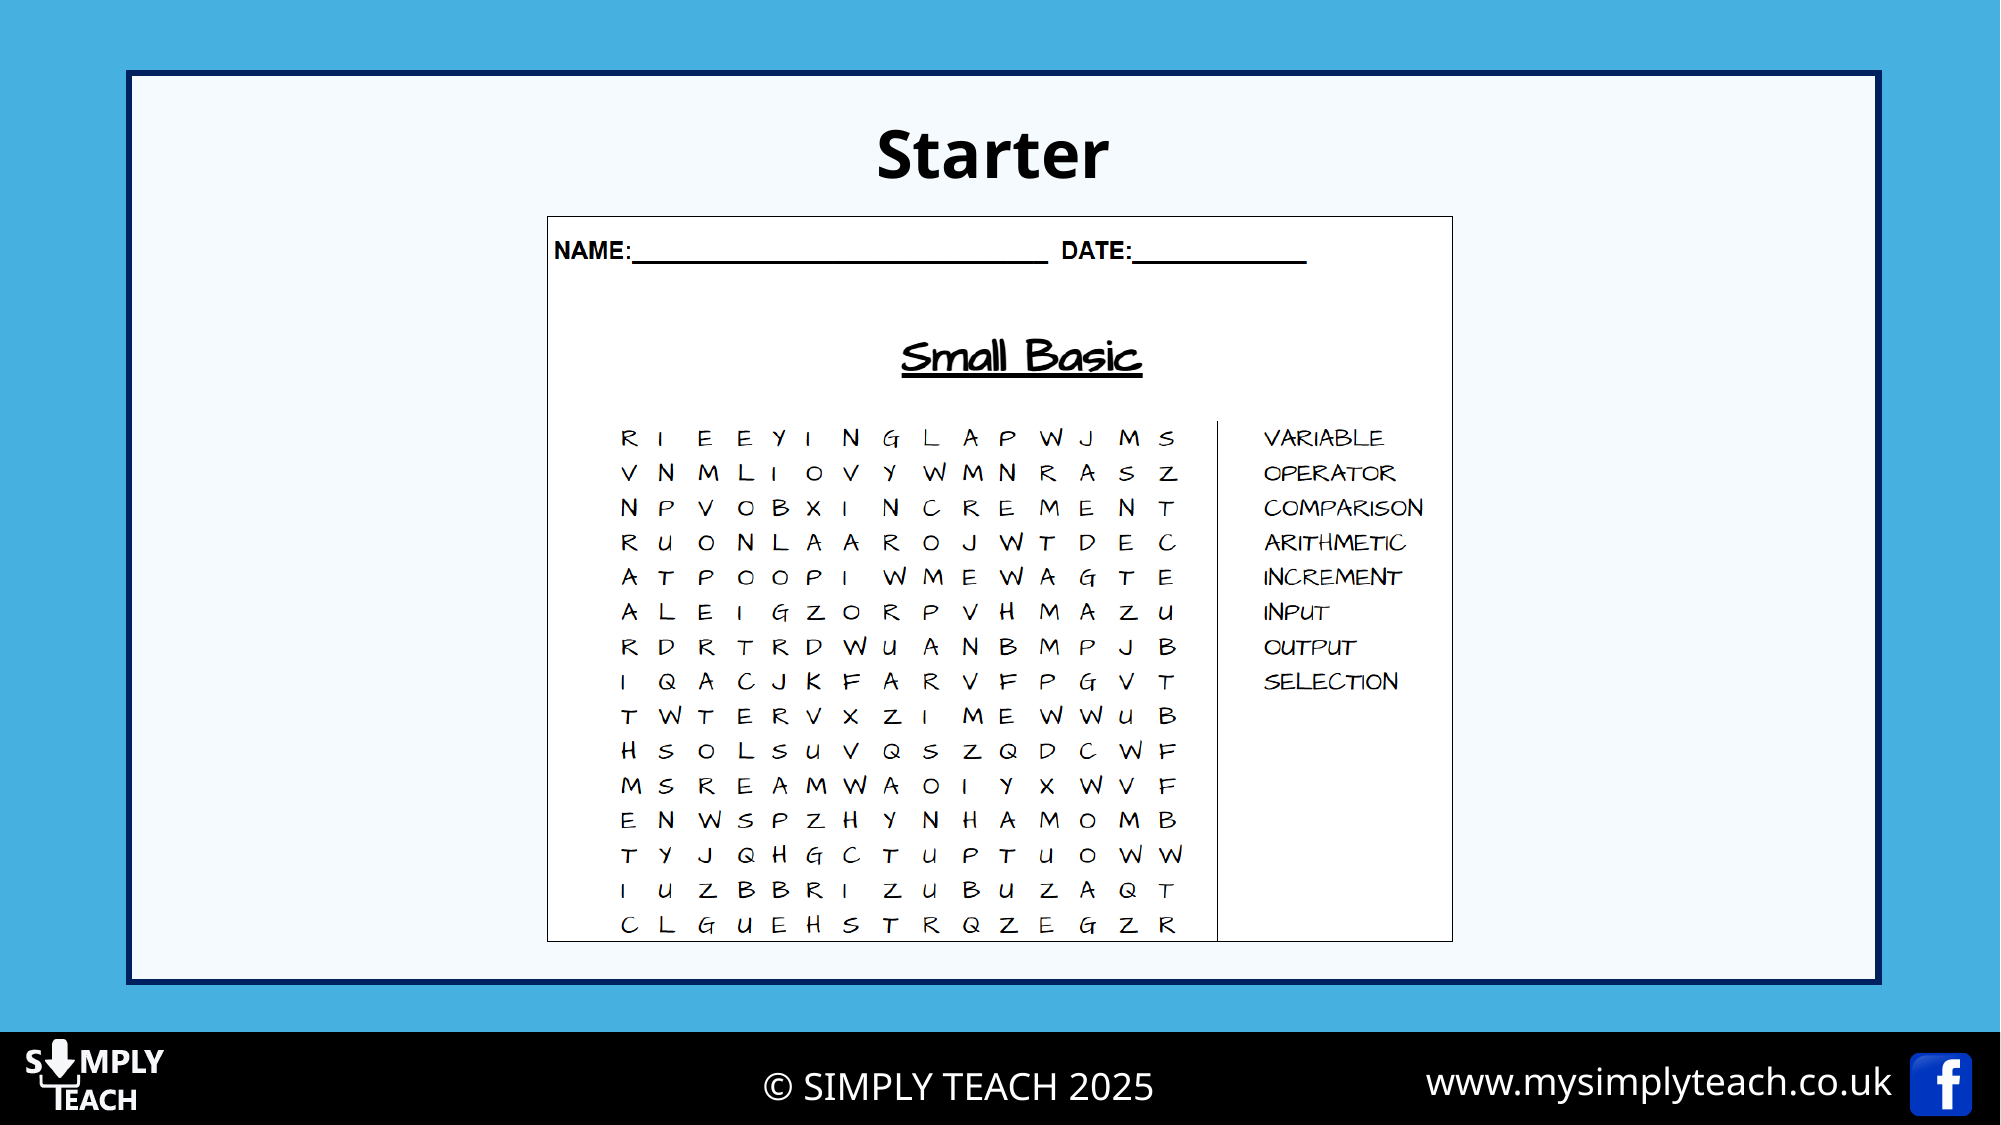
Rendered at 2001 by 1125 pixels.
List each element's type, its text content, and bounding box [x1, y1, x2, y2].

picture [1907, 1050, 1975, 1119]
picture [15, 1033, 182, 1122]
text_box Starter [203, 104, 1784, 200]
picture [547, 215, 1453, 943]
